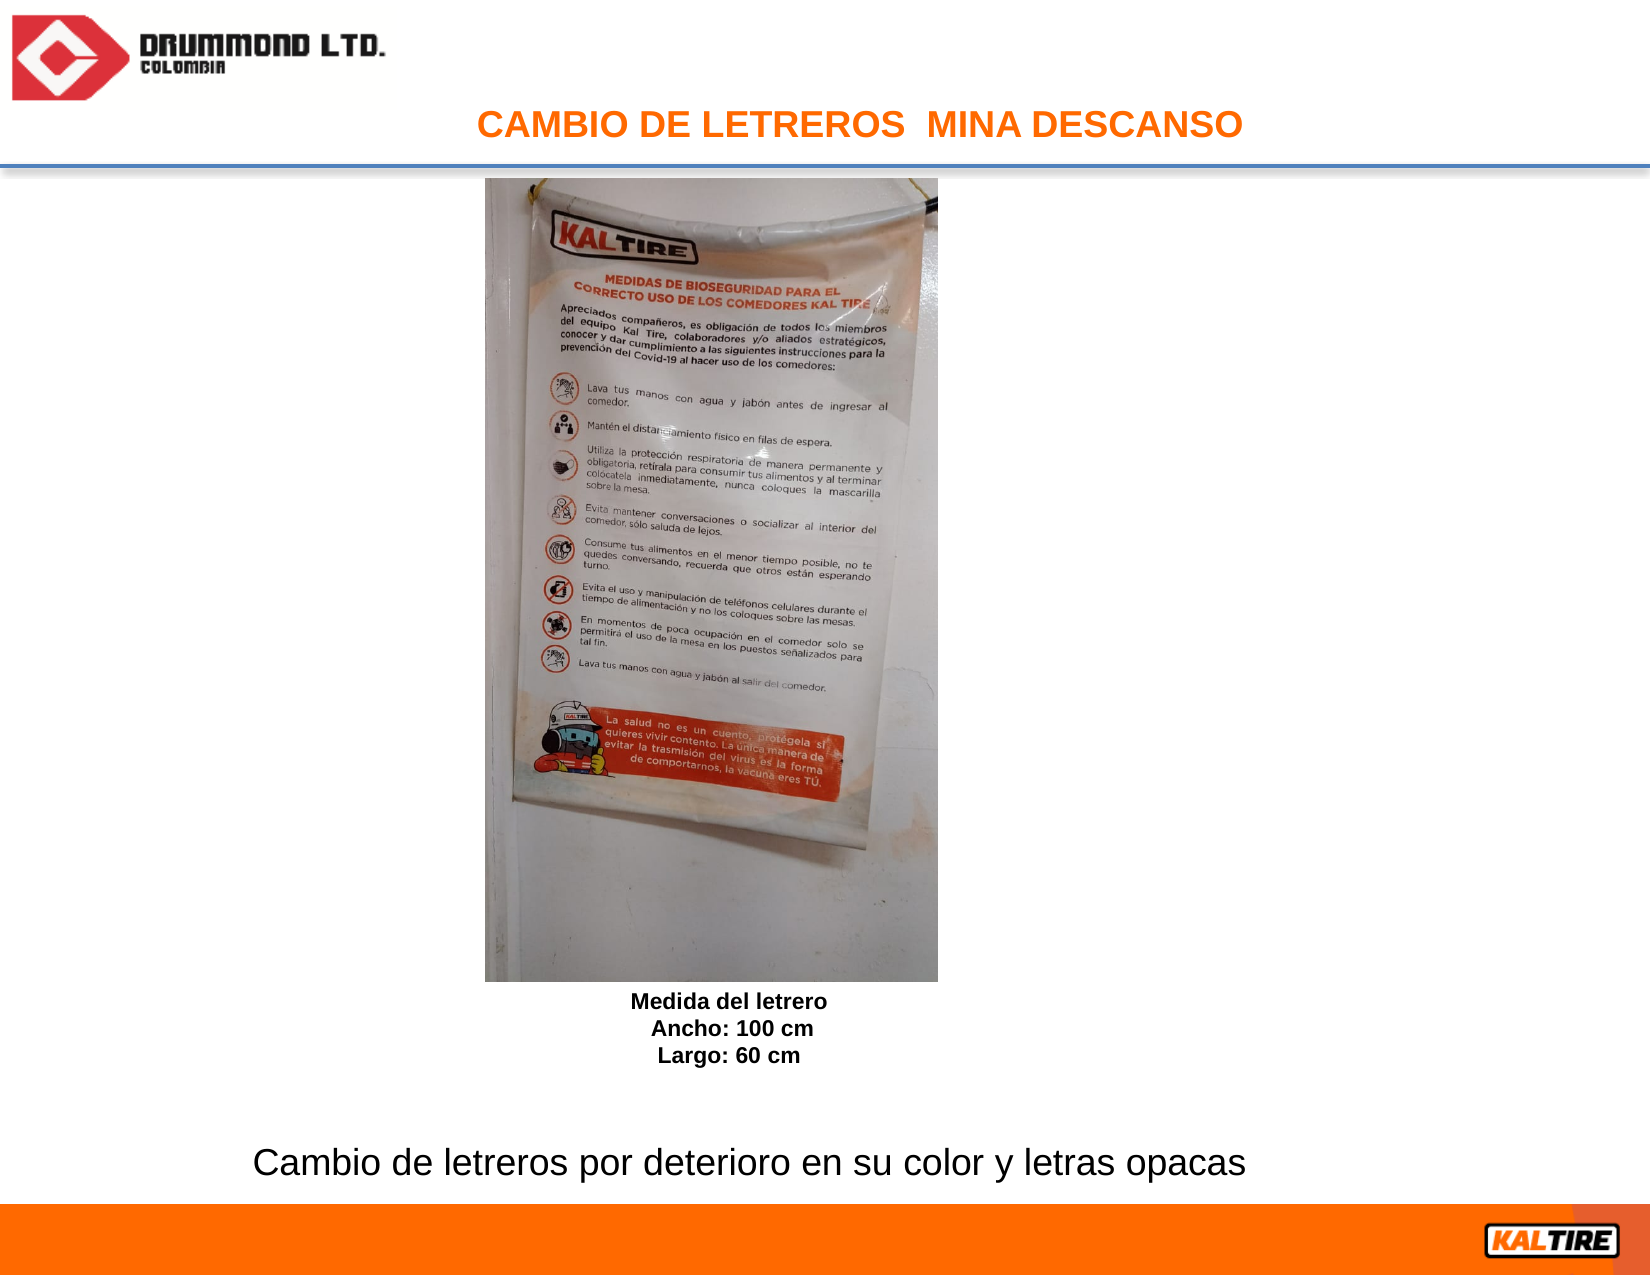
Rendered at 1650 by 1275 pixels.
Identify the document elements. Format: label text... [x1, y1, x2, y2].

picture [0, 5, 398, 110]
picture [0, 1204, 1650, 1275]
text_box CAMBIO DE LETREROS MINA DESCANSO [134, 92, 1587, 152]
picture [485, 178, 938, 982]
text_box Medida del letrero Ancho: 100 cm Largo: 60 cm [586, 991, 879, 1076]
text_box Cambio de letreros por deterioro en su color y letras opacas [172, 1085, 1328, 1190]
